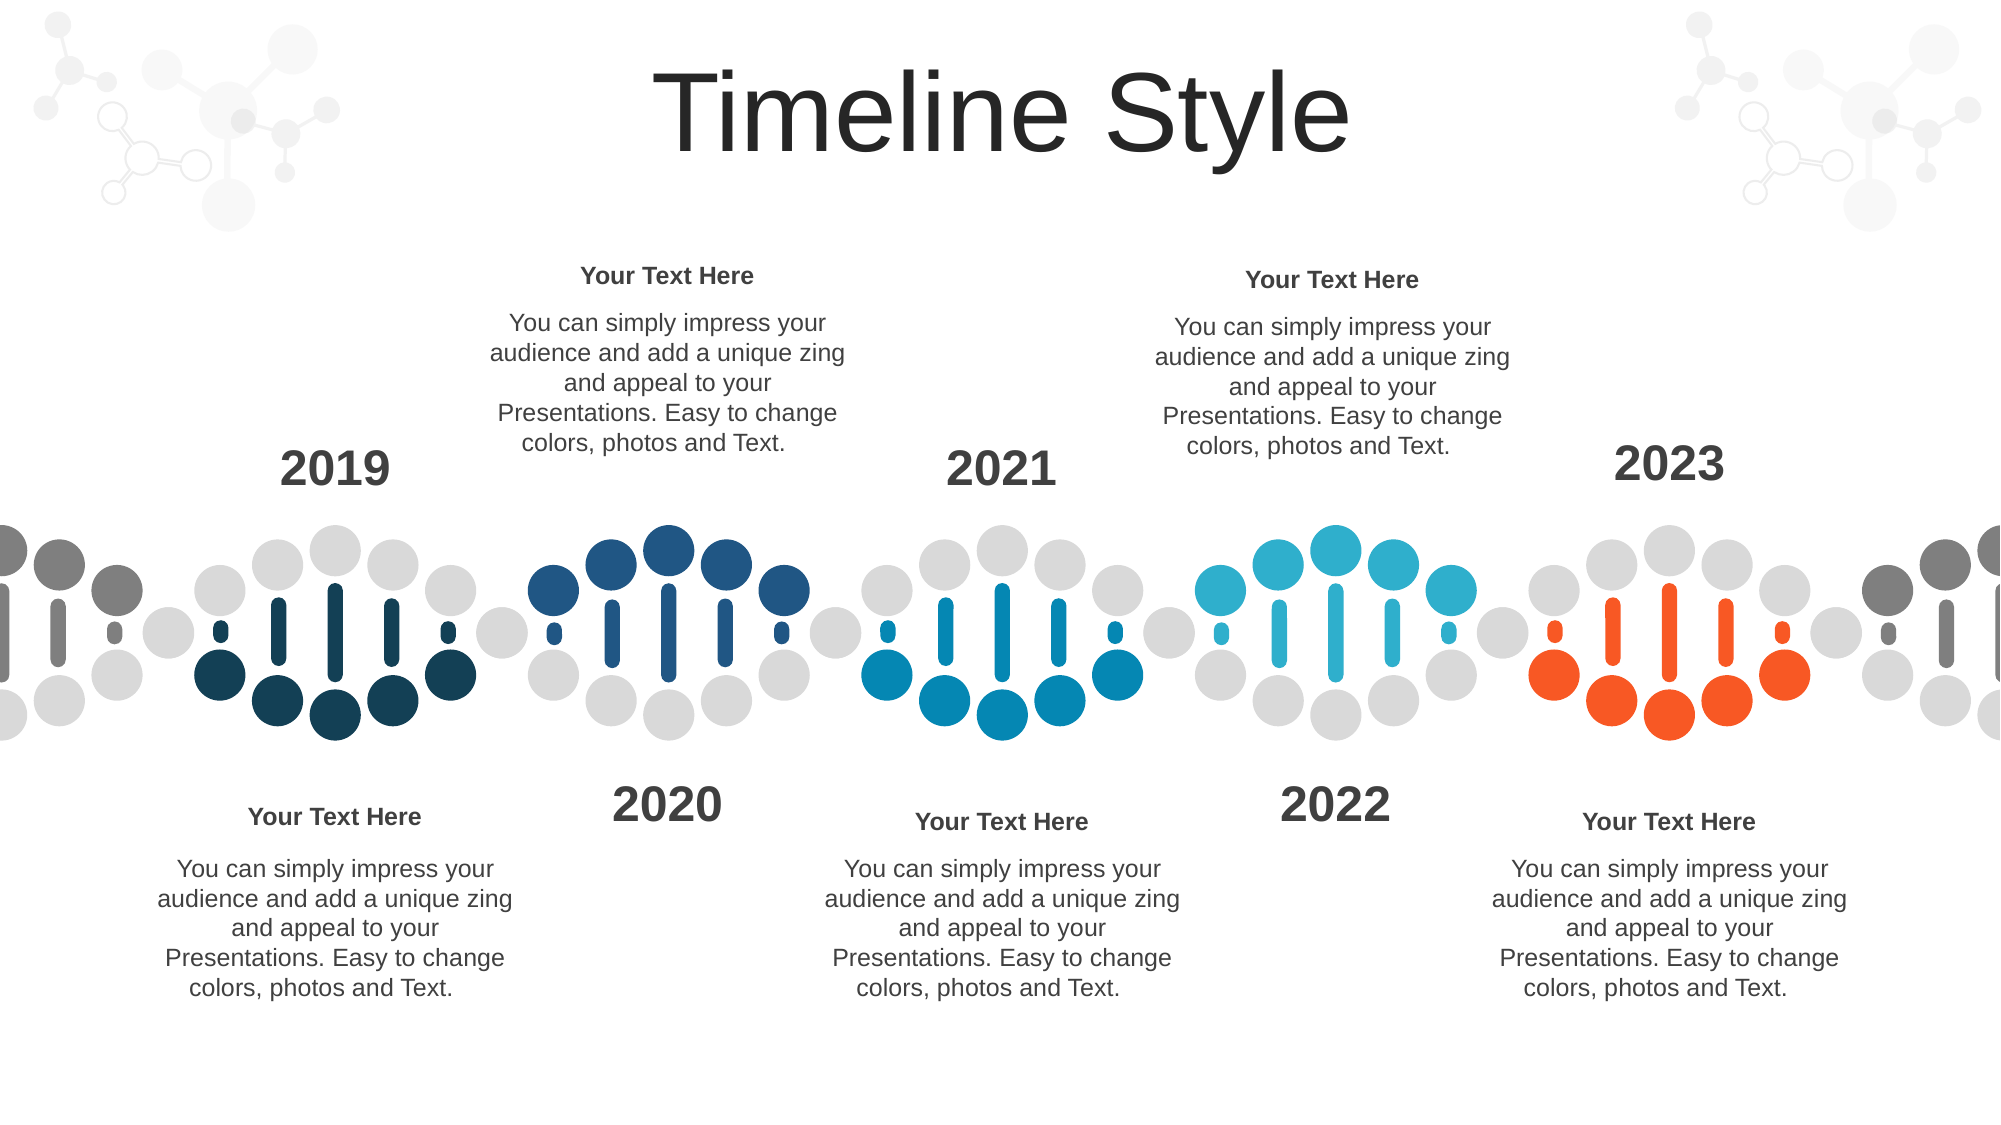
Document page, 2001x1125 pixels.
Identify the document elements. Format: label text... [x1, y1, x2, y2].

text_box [142, 524, 527, 659]
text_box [140, 793, 530, 1012]
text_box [476, 607, 861, 741]
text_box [1477, 524, 1861, 659]
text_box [194, 582, 477, 741]
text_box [807, 797, 1197, 1012]
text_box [1194, 524, 1477, 683]
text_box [810, 524, 1194, 659]
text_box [1138, 255, 1527, 470]
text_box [1861, 524, 2000, 683]
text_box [0, 659, 194, 741]
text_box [1143, 607, 1528, 741]
text_box 2022 [1224, 764, 1447, 840]
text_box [472, 252, 862, 466]
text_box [1810, 607, 2000, 741]
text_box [0, 524, 143, 683]
text_box 2020 [556, 764, 779, 840]
text_box 2021 [890, 427, 1113, 503]
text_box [527, 524, 810, 683]
text_box 2023 [1558, 423, 1781, 498]
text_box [861, 582, 1144, 741]
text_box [1474, 797, 1864, 1012]
list Timeline Style [53, 55, 1952, 175]
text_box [1528, 582, 1811, 741]
text_box 2019 [225, 427, 445, 503]
